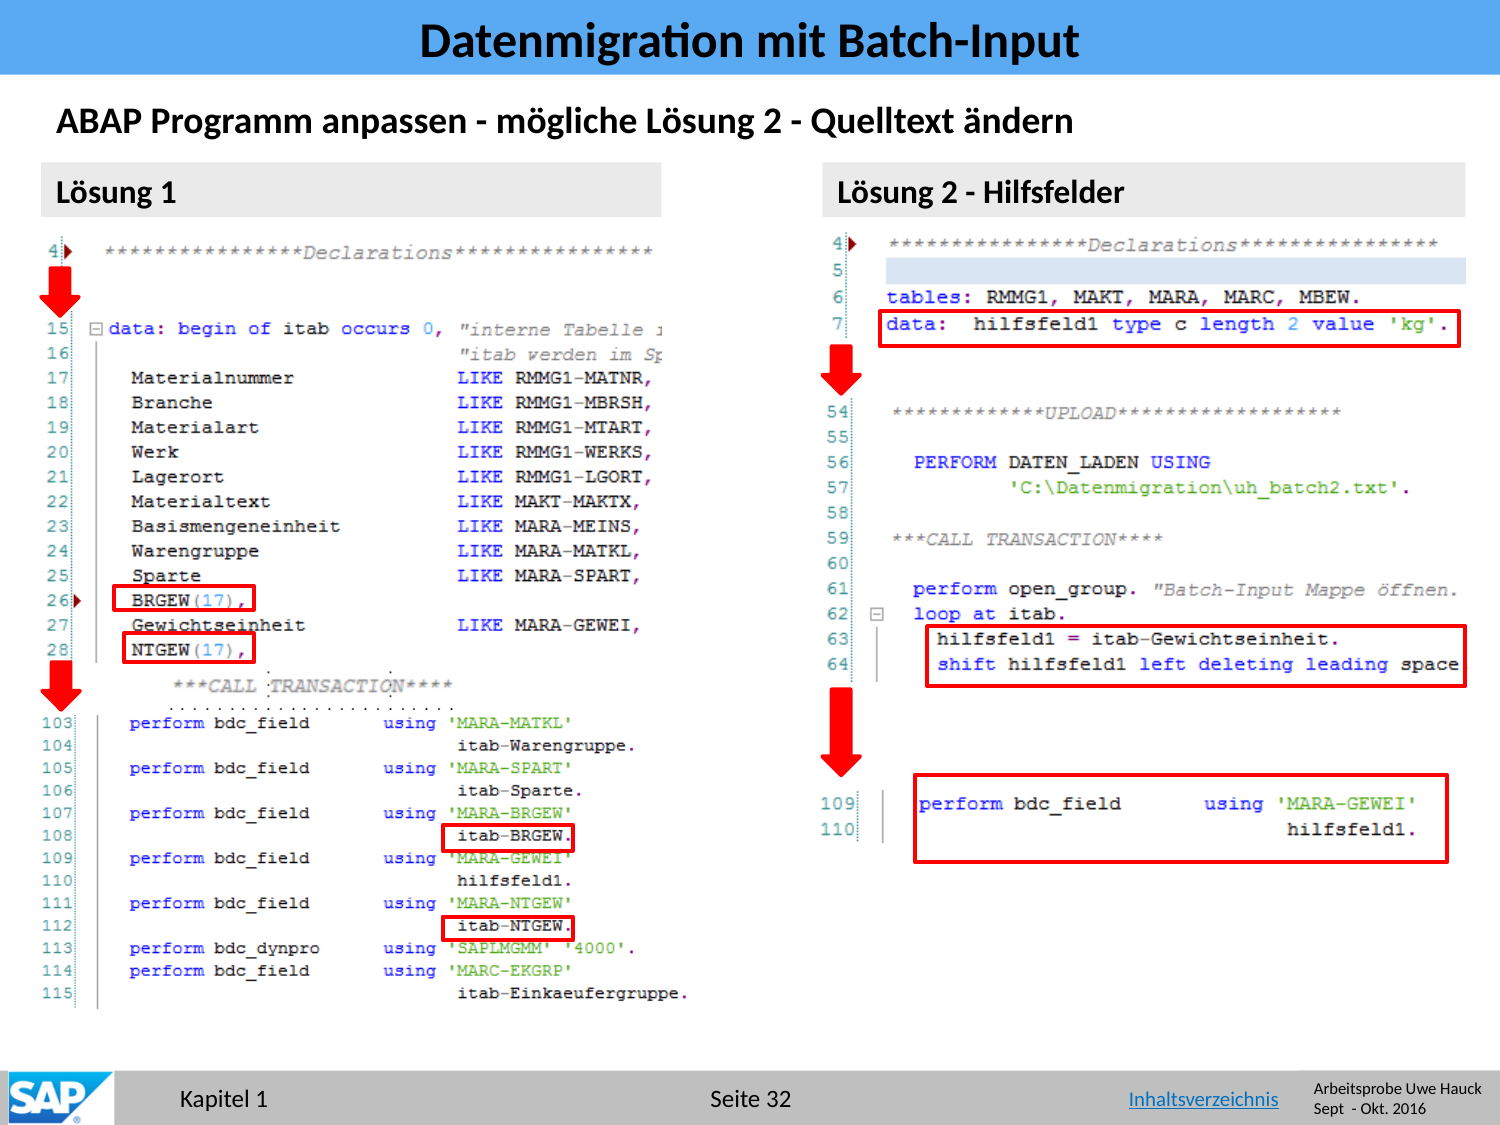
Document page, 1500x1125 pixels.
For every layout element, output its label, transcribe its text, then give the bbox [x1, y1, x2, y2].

text_box [115, 1070, 1299, 1125]
text_box Kapitel 1 Seite 32 [165, 1075, 1105, 1120]
text_box Lösung 1 [41, 162, 662, 217]
picture [31, 715, 699, 1009]
text_box [913, 773, 1449, 864]
text_box Datenmigration mit Batch-Input [0, 0, 1500, 75]
text_box ABAP Programm anpassen - mögliche Lösung 2 - Quelltext ändern [41, 88, 1459, 149]
text_box Lösung 2 - Hilfsfelder [822, 162, 1466, 217]
text_box [40, 671, 82, 712]
picture [41, 311, 662, 663]
picture [814, 396, 1488, 682]
text_box [820, 690, 862, 778]
picture [163, 667, 463, 710]
text_box [0, 1070, 6, 1125]
picture [7, 1070, 115, 1125]
text_box Inhaltsverzeichnis [1106, 1078, 1299, 1118]
picture [797, 231, 1466, 339]
picture [40, 235, 662, 269]
text_box [820, 348, 862, 395]
picture [814, 790, 1430, 843]
text_box Arbeitsprobe Uwe Hauck Sept - Okt. 2016 [1299, 1070, 1500, 1125]
text_box [39, 278, 81, 309]
